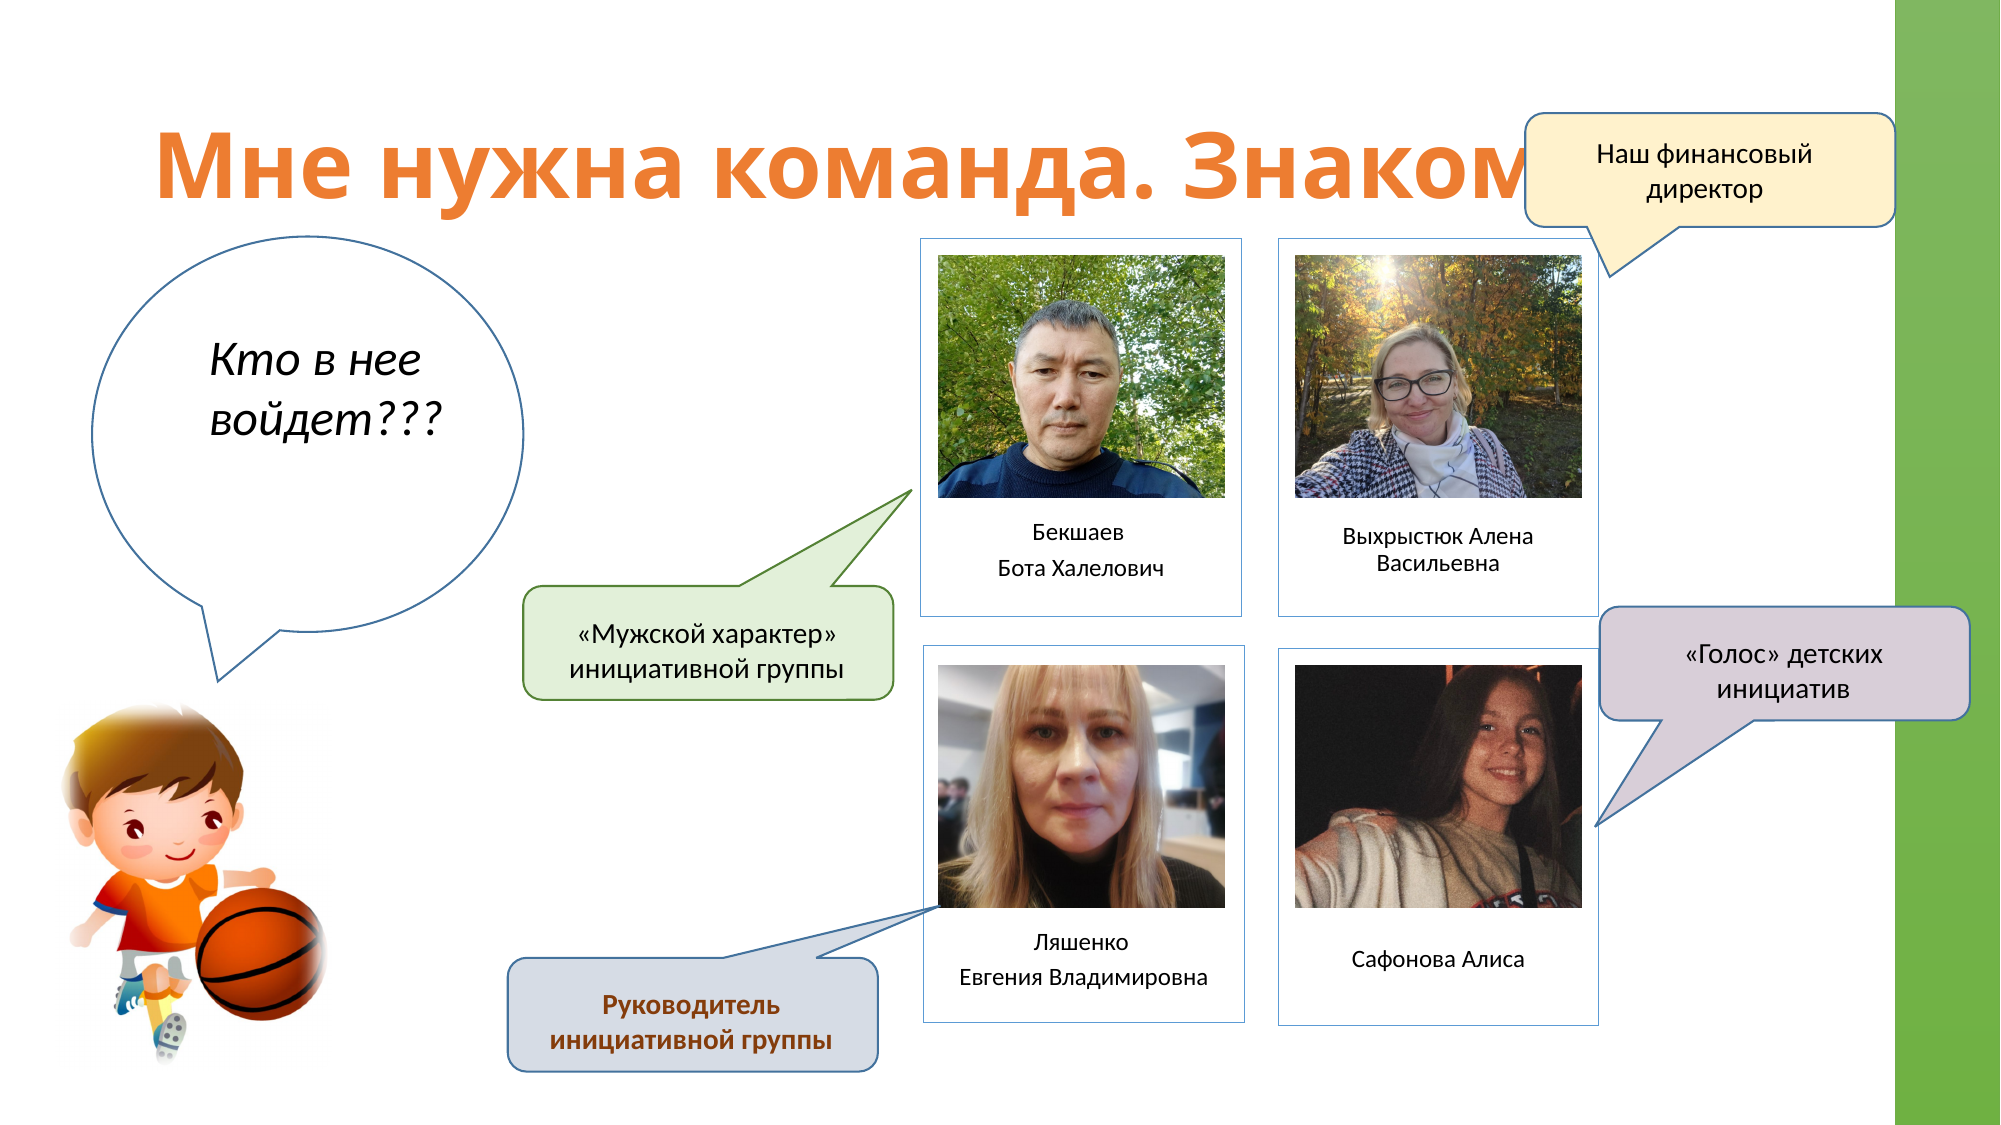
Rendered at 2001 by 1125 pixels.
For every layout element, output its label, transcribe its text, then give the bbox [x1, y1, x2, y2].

text_box [506, 919, 879, 1073]
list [879, 236, 1641, 1028]
text_box «Голос» детских инициатив [1641, 627, 1941, 712]
text_box «Мужской характер» инициативной группы [549, 606, 865, 692]
text_box [1641, 605, 1971, 798]
text_box Наш финансовый директор [1547, 127, 1863, 212]
text_box [1524, 112, 1897, 256]
picture [54, 699, 333, 1072]
text_box [91, 235, 524, 684]
text_box [522, 506, 879, 701]
text_box Кто в нее войдет??? [193, 318, 524, 454]
text_box [1895, 0, 2000, 1125]
text_box Руководитель инициативной группы [533, 978, 849, 1063]
title Мне нужна команда. Знакомьтесь. [137, 59, 1863, 278]
